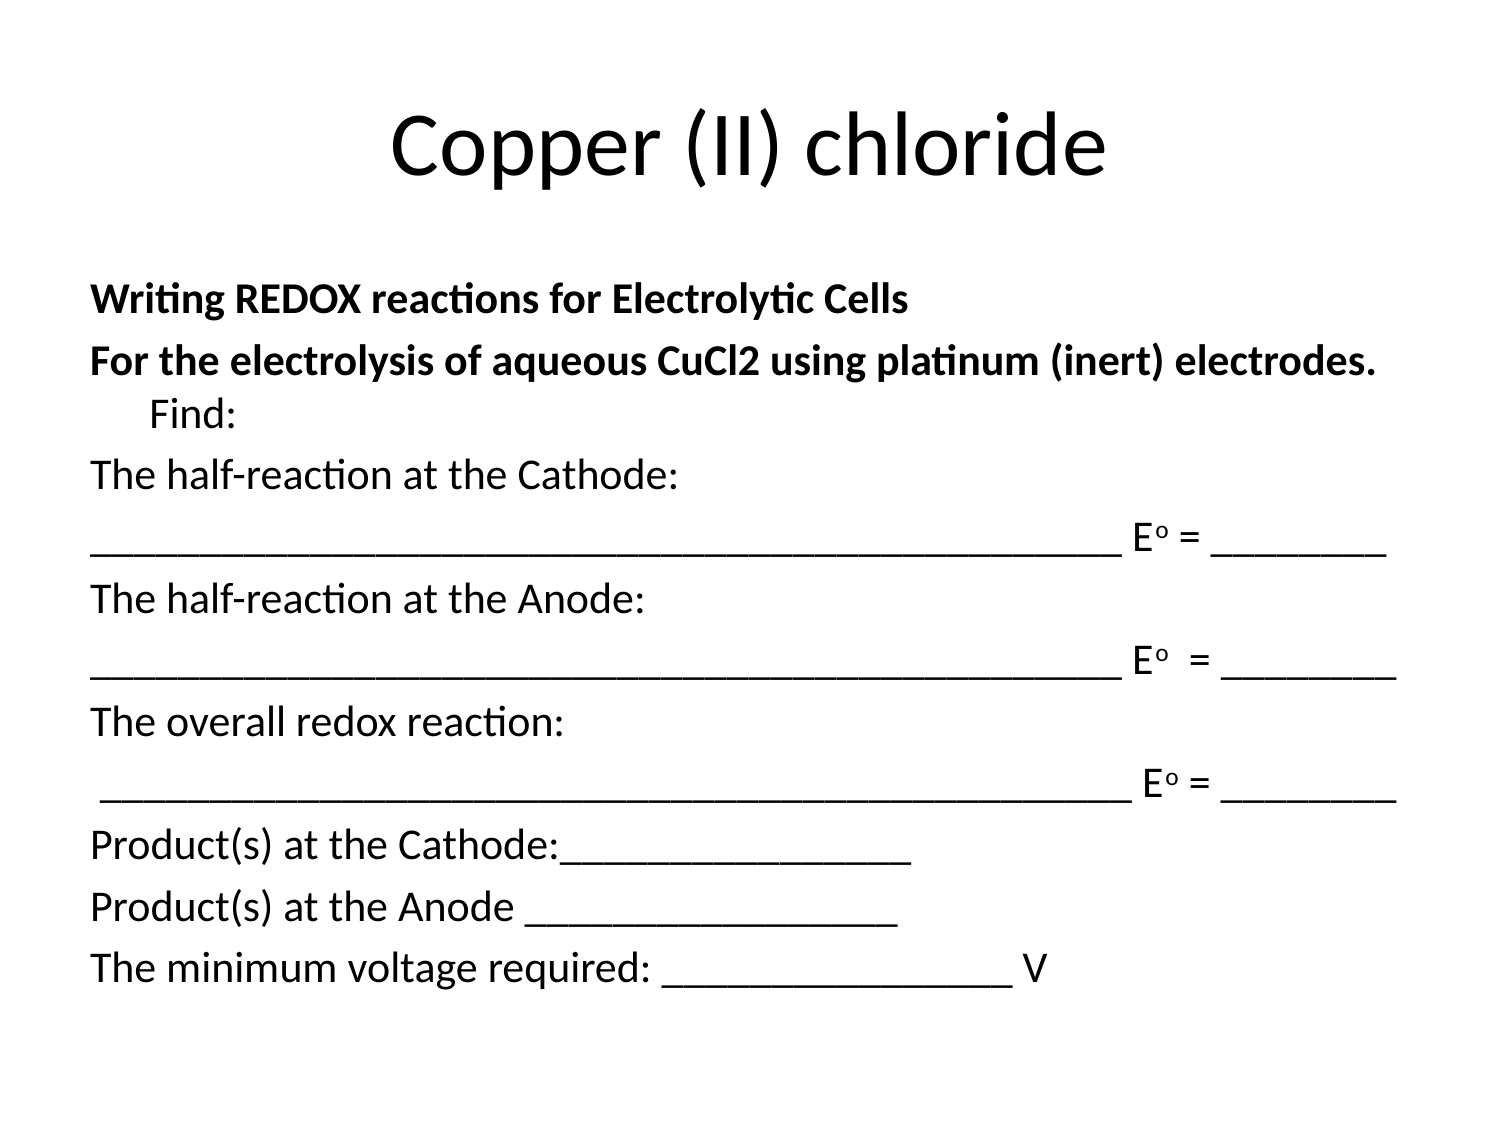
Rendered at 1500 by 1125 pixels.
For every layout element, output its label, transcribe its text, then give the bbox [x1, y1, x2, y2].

title Copper (II) chloride [75, 45, 1425, 233]
list Writing REDOX reactions for Electrolytic Cells For the electrolysis of aqueous CuCl2 using platinum (inert) electrodes. Find: The half-reaction at the Cathode: _______________________________________________ Eo = ________ The half-reaction at the Anode: _______________________________________________ Eo = ________ The overall redox reaction: _______________________________________________ Eo = ________ Product(s) at the Cathode:________________ Product(s) at the Anode _________________ The minimum voltage required: ________________ V [75, 262, 1425, 1005]
